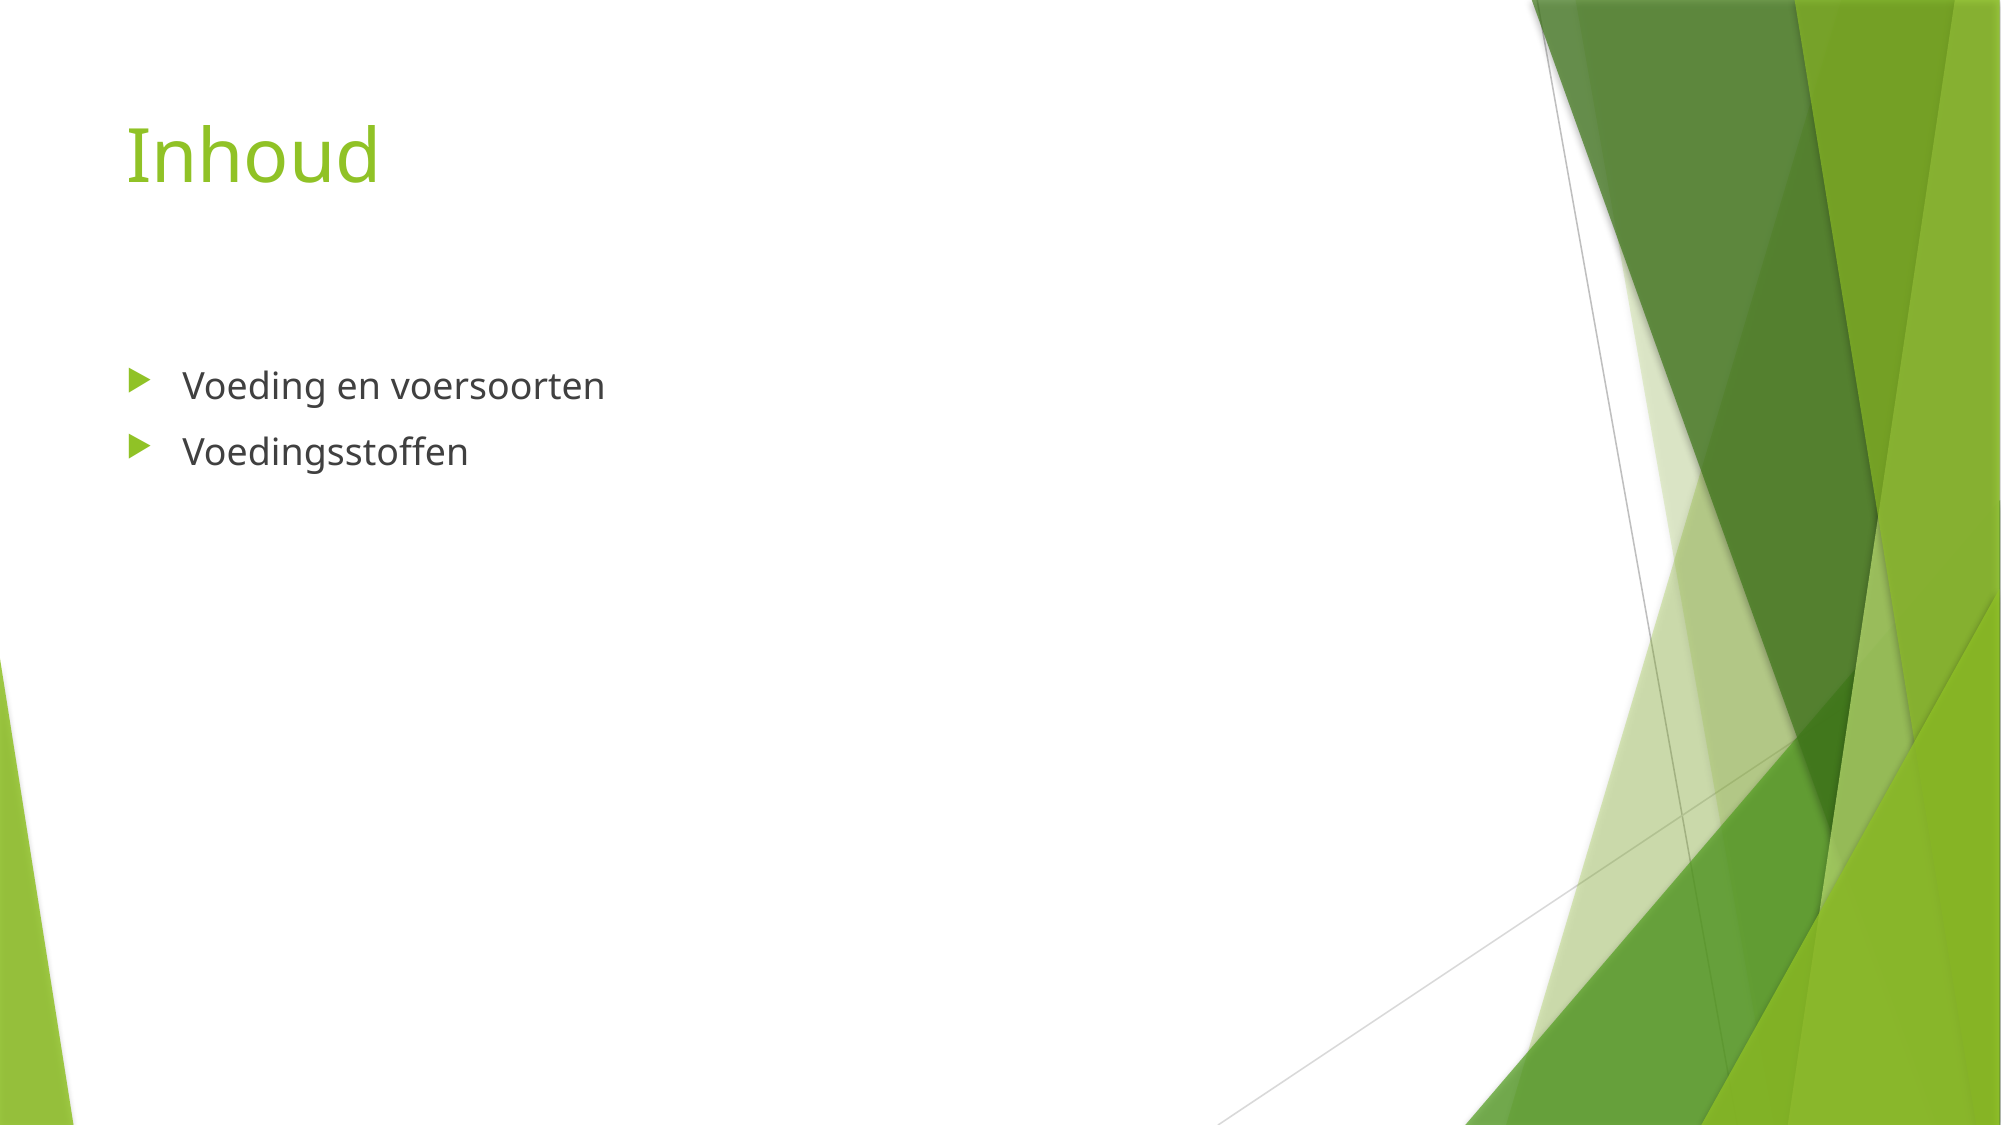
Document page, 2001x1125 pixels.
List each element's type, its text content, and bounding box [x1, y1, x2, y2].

list Voeding en voersoorten Voedingsstoffen [111, 354, 1522, 992]
title Inhoud [111, 99, 1522, 317]
